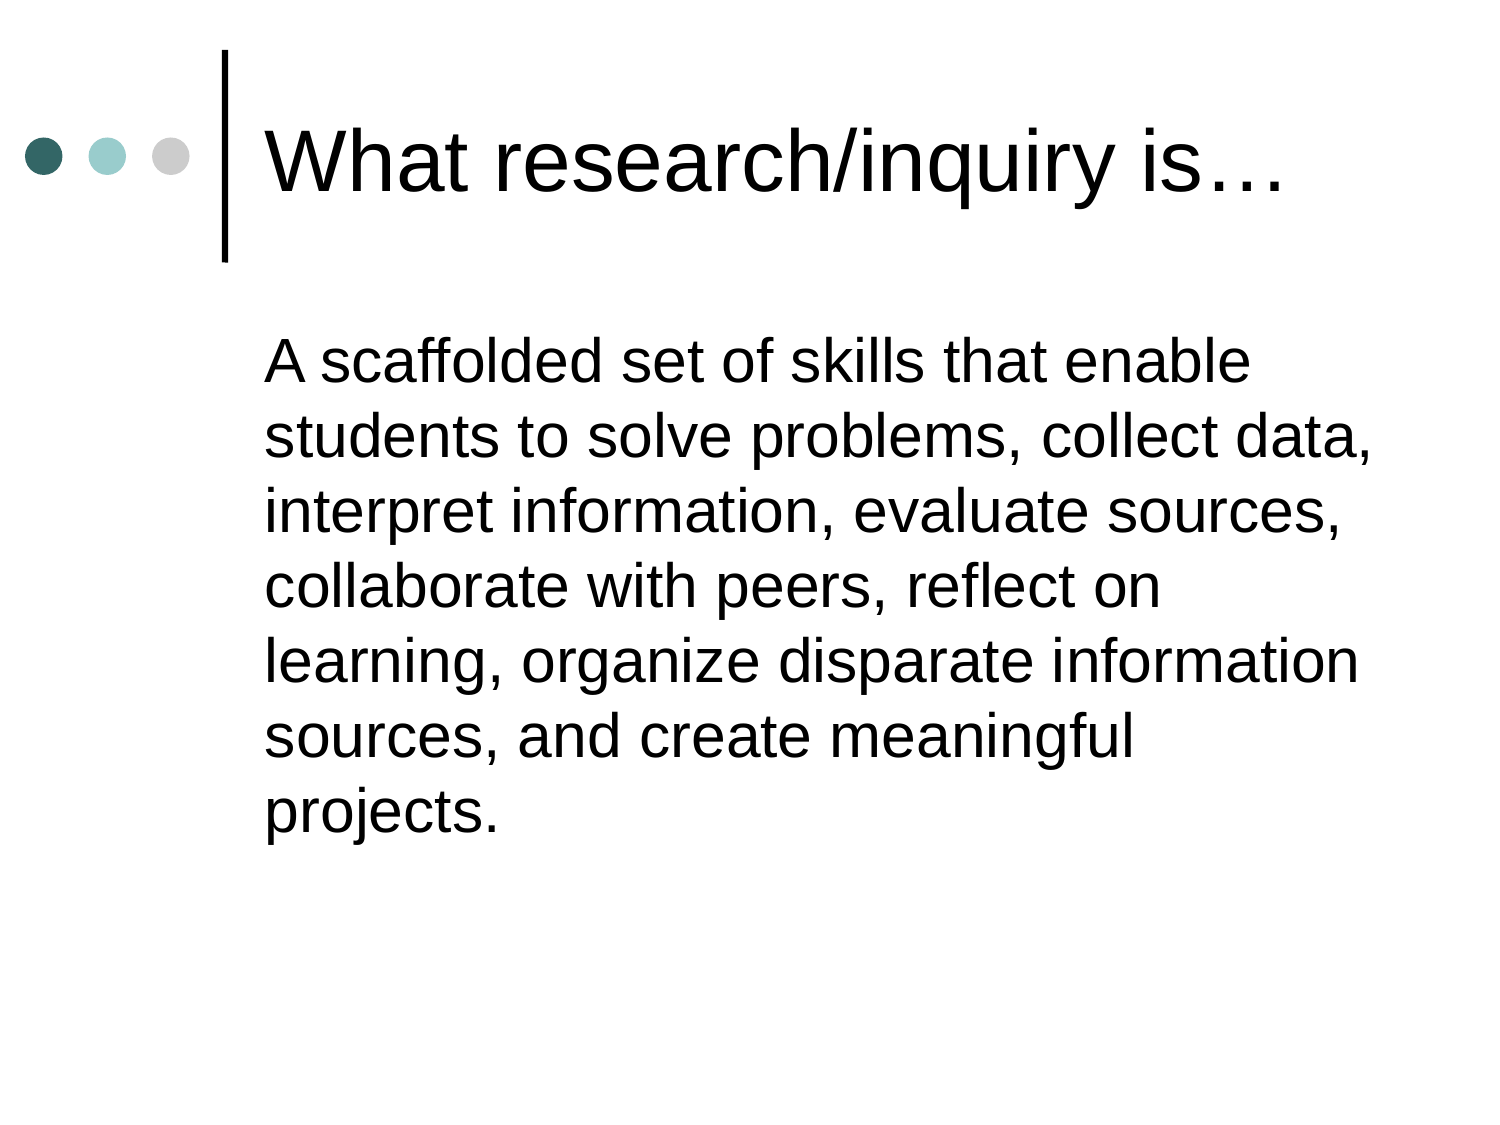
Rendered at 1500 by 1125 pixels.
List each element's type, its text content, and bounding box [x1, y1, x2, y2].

title What research/inquiry is… [249, 31, 1400, 282]
list A scaffolded set of skills that enable students to solve problems, collect data, interpret information, evaluate sources, collaborate with peers, reflect on learning, organize disparate information sources, and create meaningful projects. [249, 312, 1400, 988]
